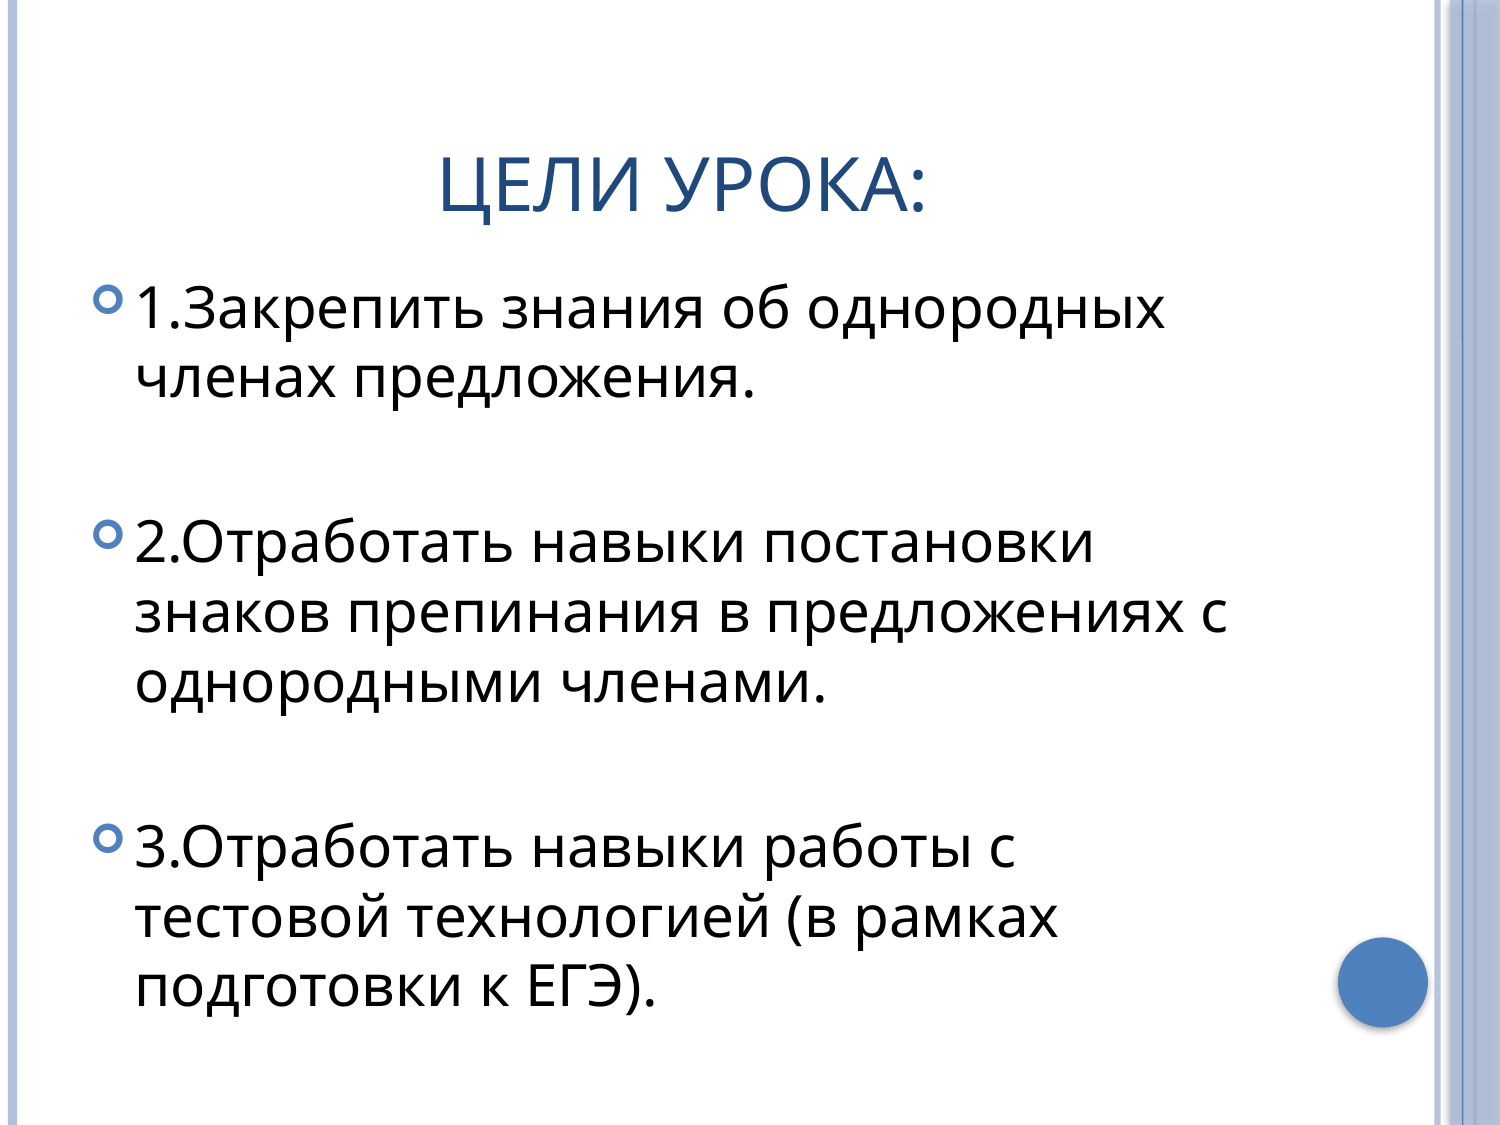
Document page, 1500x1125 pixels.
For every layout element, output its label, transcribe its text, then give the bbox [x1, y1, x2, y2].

title Цели урока: [70, 46, 1296, 235]
list 1.Закрепить знания об однородных членах предложения. 2.Отработать навыки постановки знаков препинания в предложениях с однородными членами. 3.Отработать навыки работы с тестовой технологией (в рамках подготовки к ЕГЭ). [75, 262, 1300, 1062]
